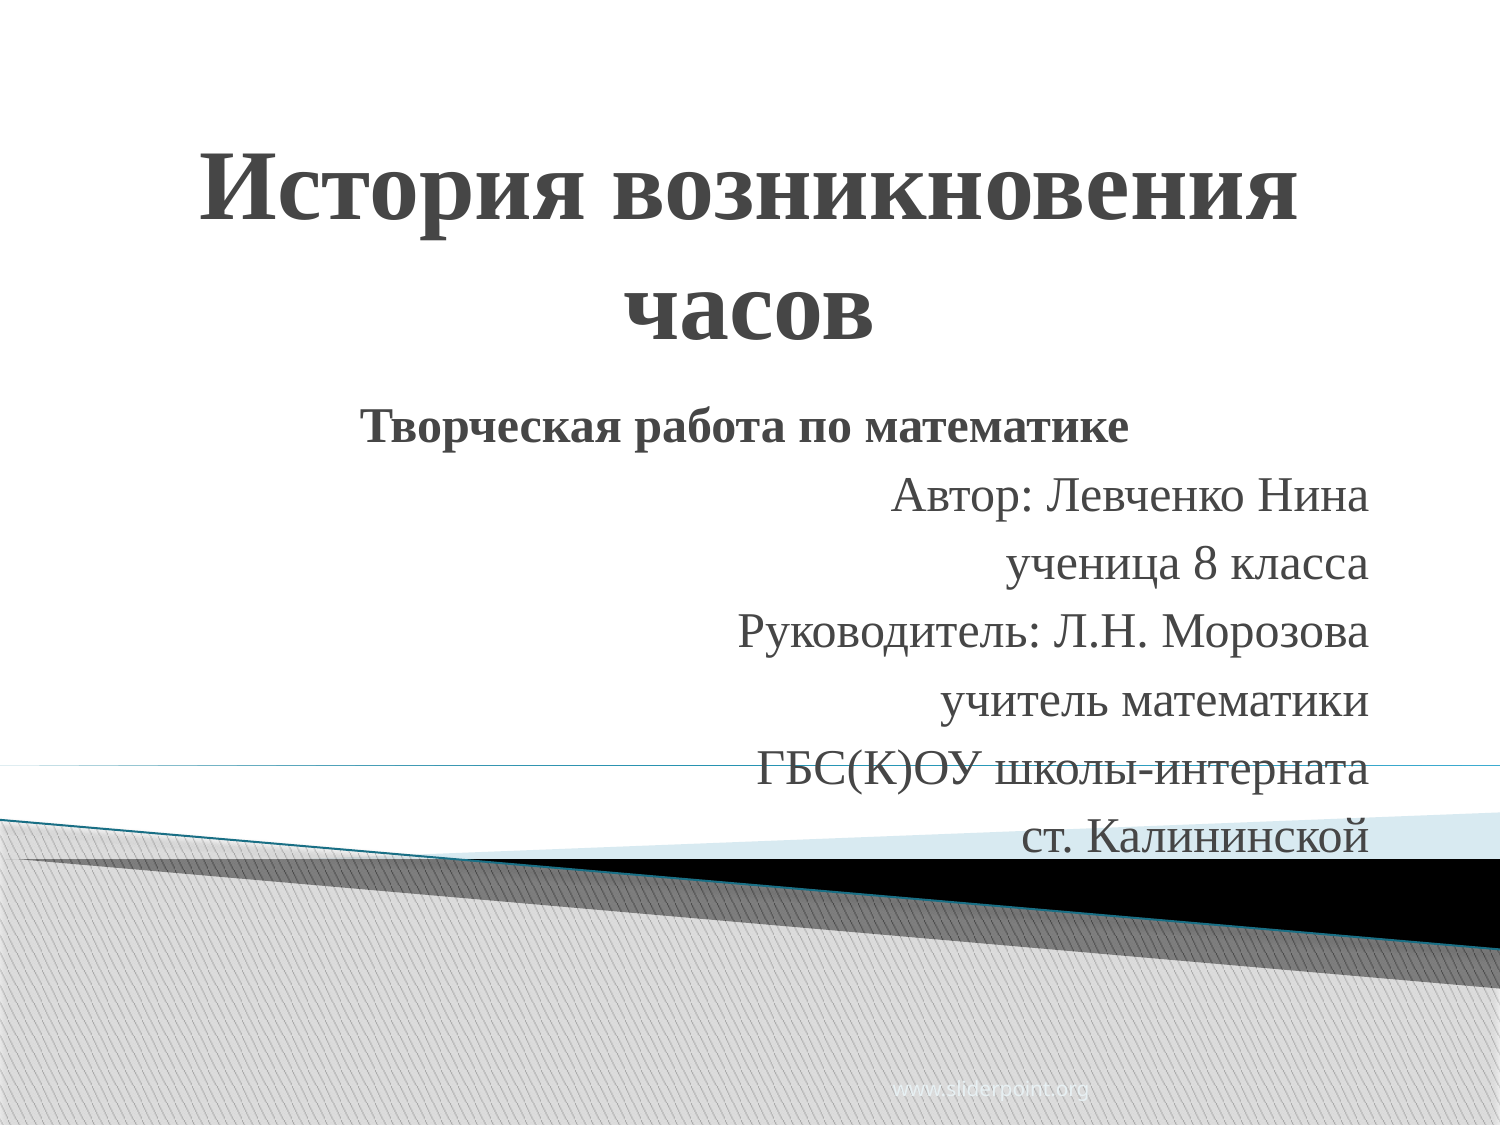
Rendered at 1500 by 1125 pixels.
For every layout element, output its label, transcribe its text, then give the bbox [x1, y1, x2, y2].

picture [5, 859, 112, 868]
picture [1355, 941, 1500, 989]
footer www.sliderpoint.org [718, 1051, 1105, 1112]
title История возникновения часов [112, 66, 1388, 367]
subtitle Творческая работа по математике Автор: Левченко Нина ученица 8 класса Руководитель: Л.Н. Морозова учитель математики ГБС(К)ОУ школы-интерната ст. Калининской [112, 385, 1388, 976]
